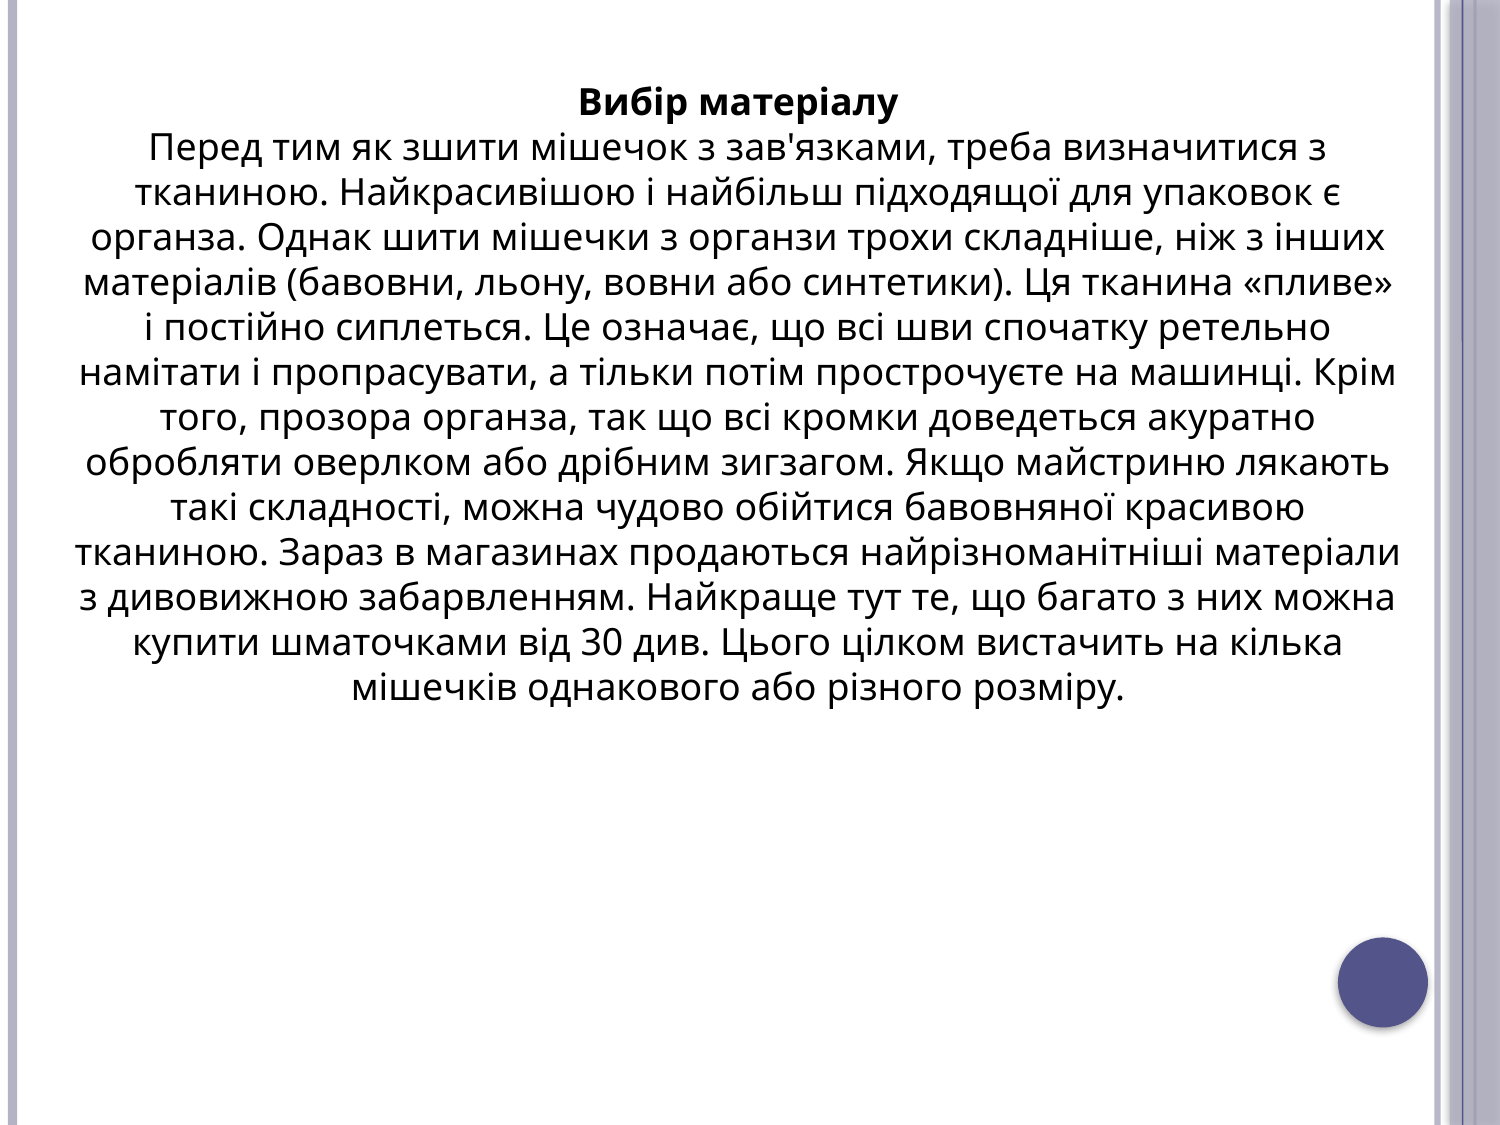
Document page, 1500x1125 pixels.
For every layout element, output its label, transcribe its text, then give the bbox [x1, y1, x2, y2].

text_box Вибір матеріалу Перед тим як зшити мішечок з зав'язками, треба визначитися з тканиною. Найкрасивішою і найбільш підходящої для упаковок є органза. Однак шити мішечки з органзи трохи складніше, ніж з інших матеріалів (бавовни, льону, вовни або синтетики). Ця тканина «пливе» і постійно сиплеться. Це означає, що всі шви спочатку ретельно намітати і пропрасувати, а тільки потім прострочуєте на машинці. Крім того, прозора органза, так що всі кромки доведеться акуратно обробляти оверлком або дрібним зигзагом. Якщо майстриню лякають такі складності, можна чудово обійтися бавовняної красивою тканиною. Зараз в магазинах продаються найрізноманітніші матеріали з дивовижною забарвленням. Найкраще тут те, що багато з них можна купити шматочками від 30 див. Цього цілком вистачить на кілька мішечків однакового або різного розміру. [58, 70, 1418, 715]
